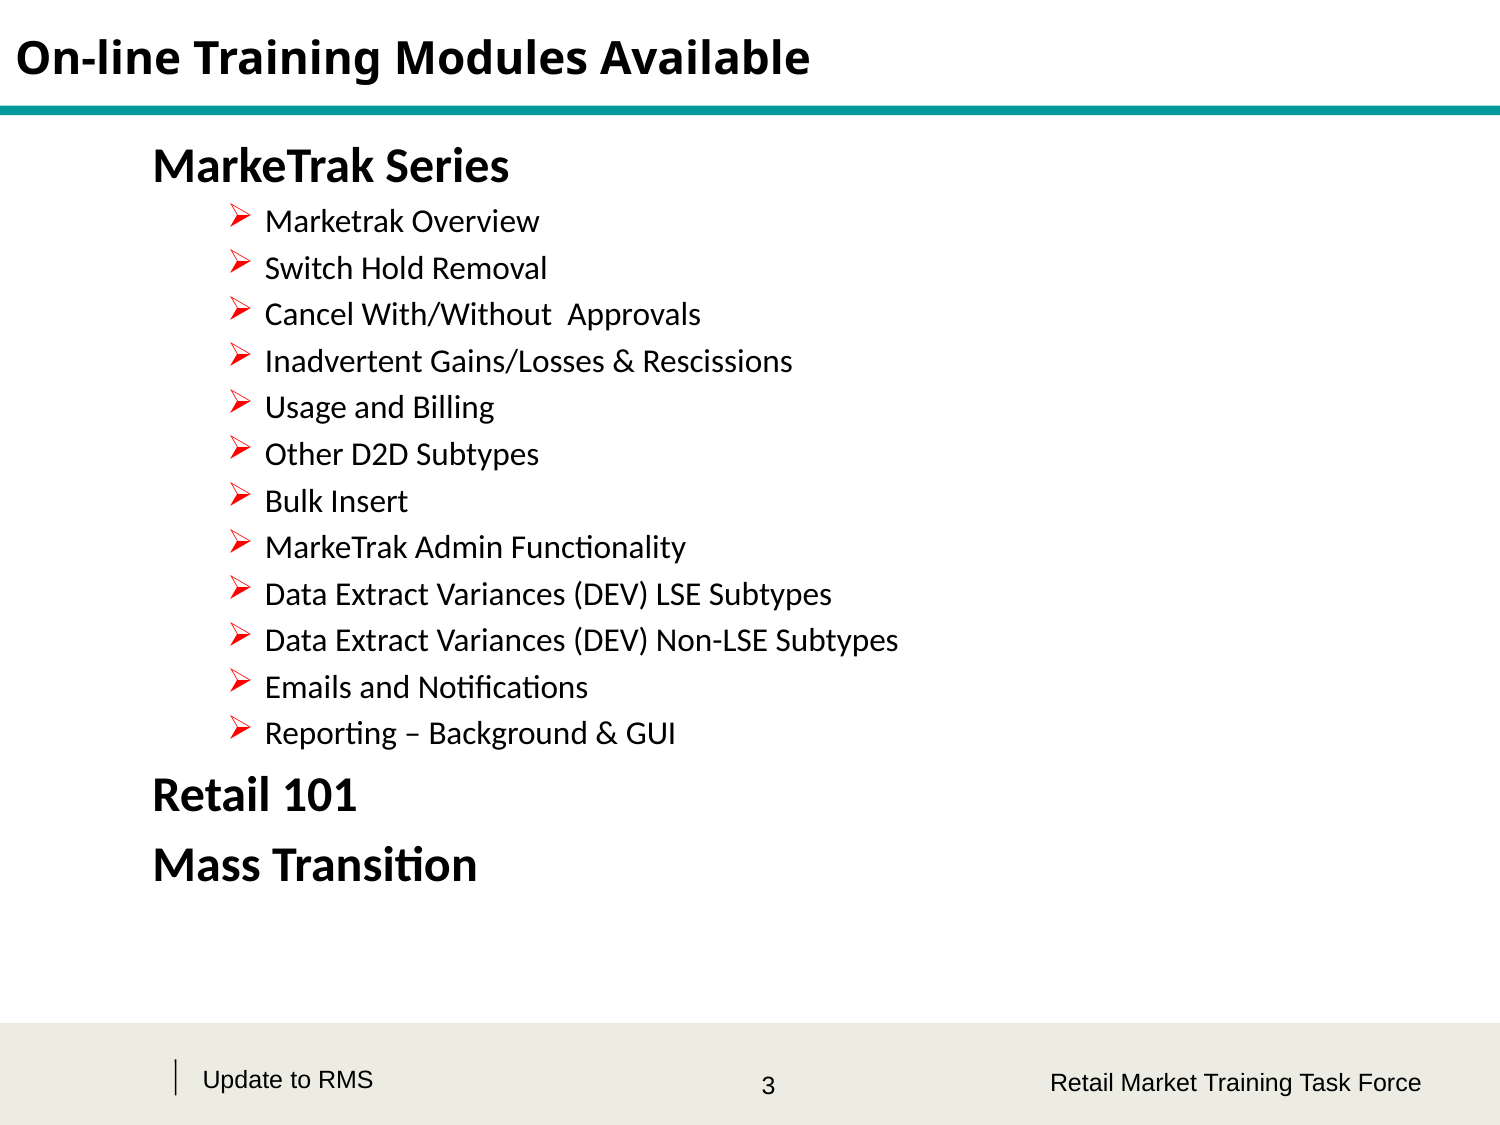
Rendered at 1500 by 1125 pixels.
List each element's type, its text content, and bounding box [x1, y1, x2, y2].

slide_number Update to RMS [187, 1055, 538, 1125]
footer Retail Market Training Task Force [1024, 1059, 1438, 1125]
title On-line Training Modules Available [0, 0, 1500, 113]
list MarkeTrak Series Marketrak Overview Switch Hold Removal Cancel With/Without Approvals Inadvertent Gains/Losses & Rescissions Usage and Billing Other D2D Subtypes Bulk Insert MarkeTrak Admin Functionality Data Extract Variances (DEV) LSE Subtypes Data Extract Variances (DEV) Non-LSE Subtypes Emails and Notifications Reporting – Background & GUI Retail 101 Mass Transition [62, 124, 1463, 1051]
